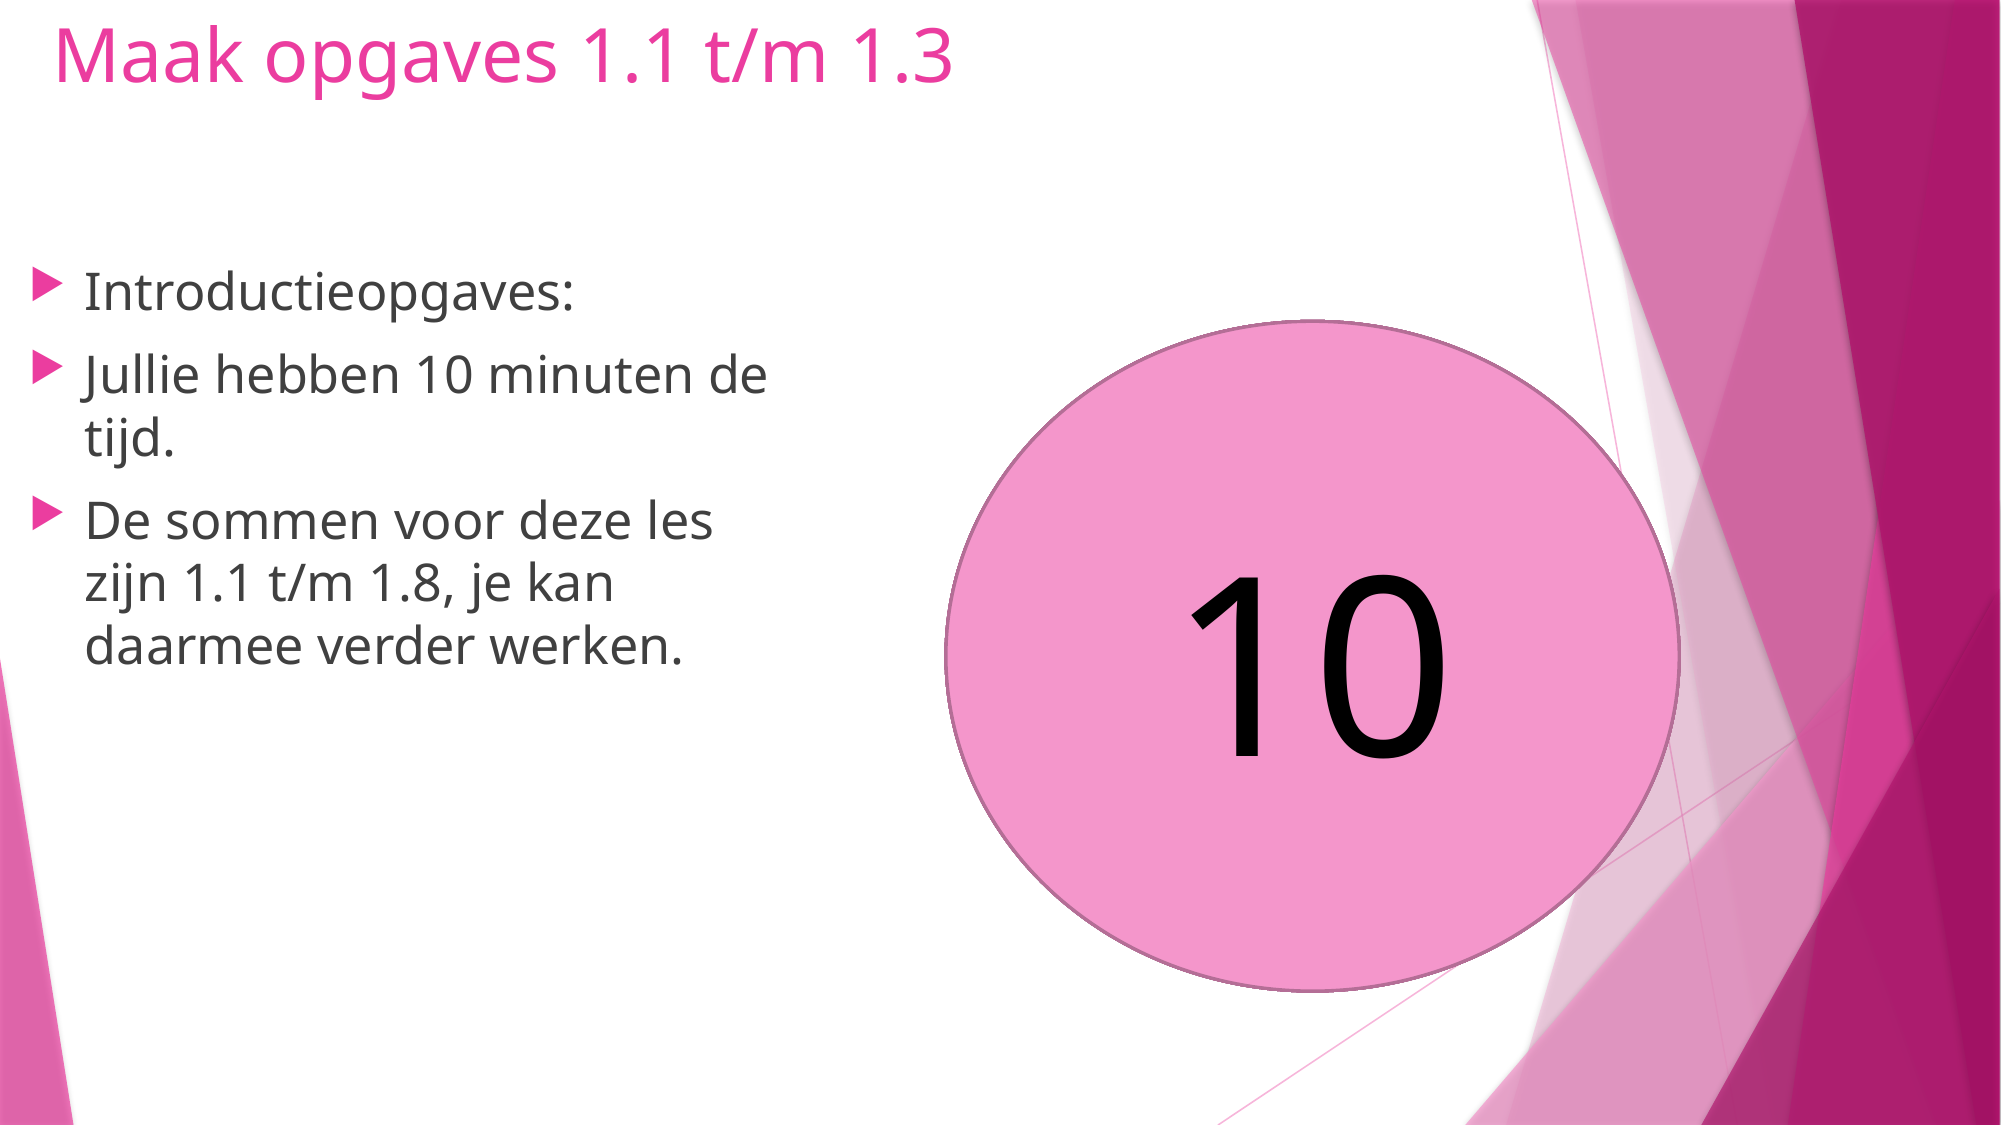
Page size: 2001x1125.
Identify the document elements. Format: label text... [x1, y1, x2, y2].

title Maak opgaves 1.1 t/m 1.3 [37, 0, 1494, 260]
list Introductieopgaves: Jullie hebben 10 minuten de tijd. De sommen voor deze les zijn 1.1 t/m 1.8, je kan daarmee verder werken. [13, 167, 818, 1013]
text_box 10 [944, 319, 1681, 993]
